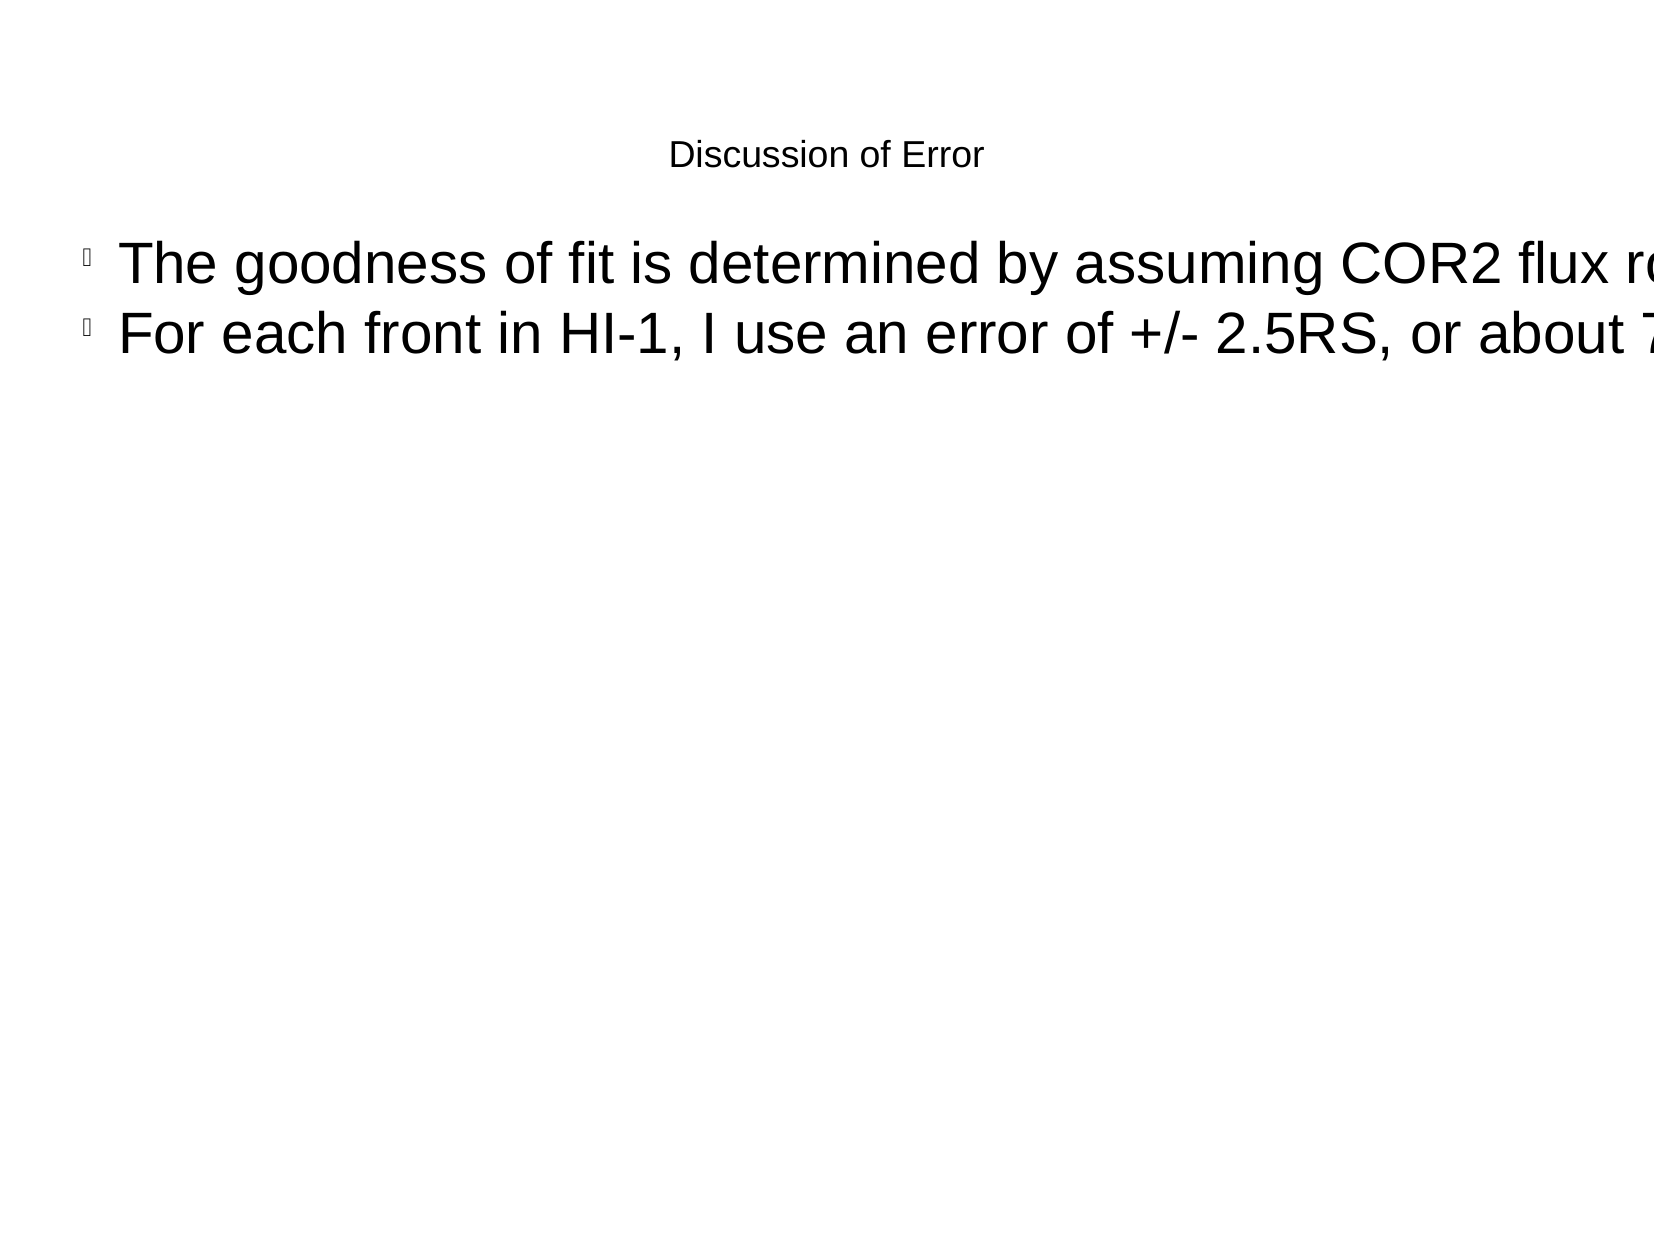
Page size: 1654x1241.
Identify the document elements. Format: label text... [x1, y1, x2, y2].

text_box Discussion of Error [82, 49, 1571, 257]
text_box The goodness of fit is determined by assuming COR2 flux rope error of +/- .5 RS representing about 3% of the total FOV of the instrument. The shock front is difficult to see in COR2, so I increase this to 1RS. For each front in HI-1, I use an error of +/- 2.5RS, or about 7% of the FOV; because of both the larger FOV and the ambiguity in differentiating the separate structures as the CME propagates outward. [82, 224, 1538, 1215]
